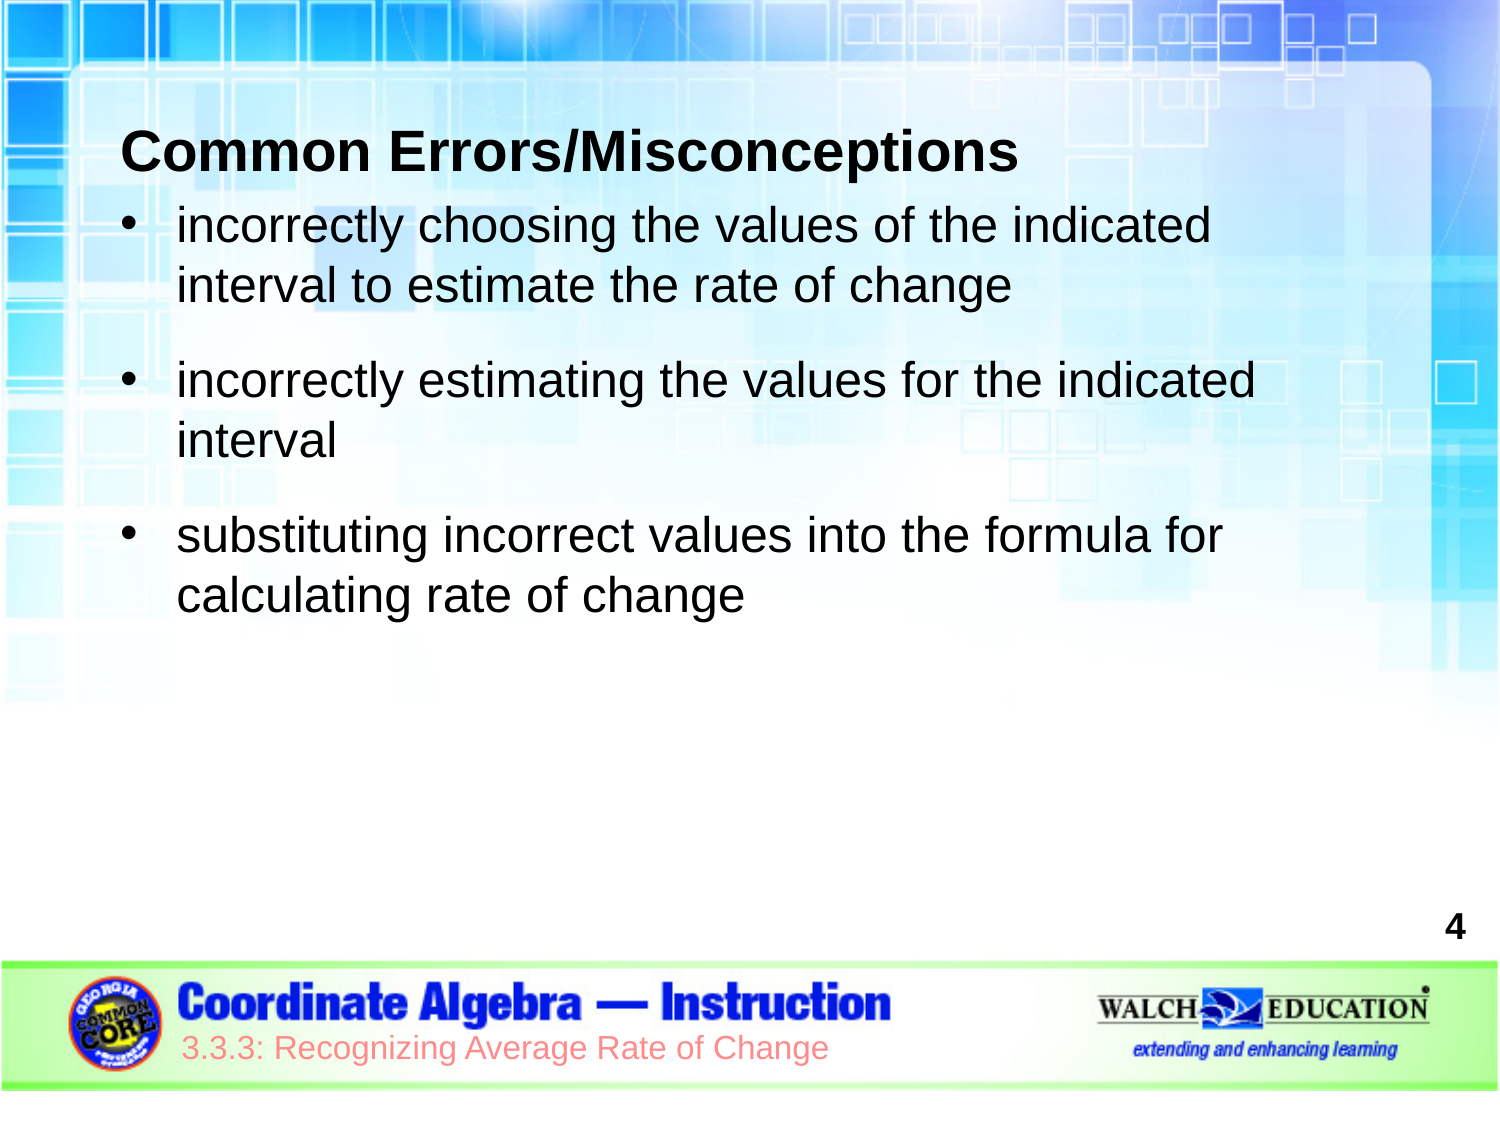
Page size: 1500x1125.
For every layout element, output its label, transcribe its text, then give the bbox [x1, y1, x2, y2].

subtitle Common Errors/Misconceptions incorrectly choosing the values of the indicated interval to estimate the rate of change incorrectly estimating the values for the indicated interval substituting incorrect values into the formula for calculating rate of change [105, 105, 1394, 925]
slide_number 4 [1361, 901, 1481, 949]
footer 3.3.3: Recognizing Average Rate of Change [166, 1024, 1080, 1069]
picture [1, 0, 1500, 1091]
